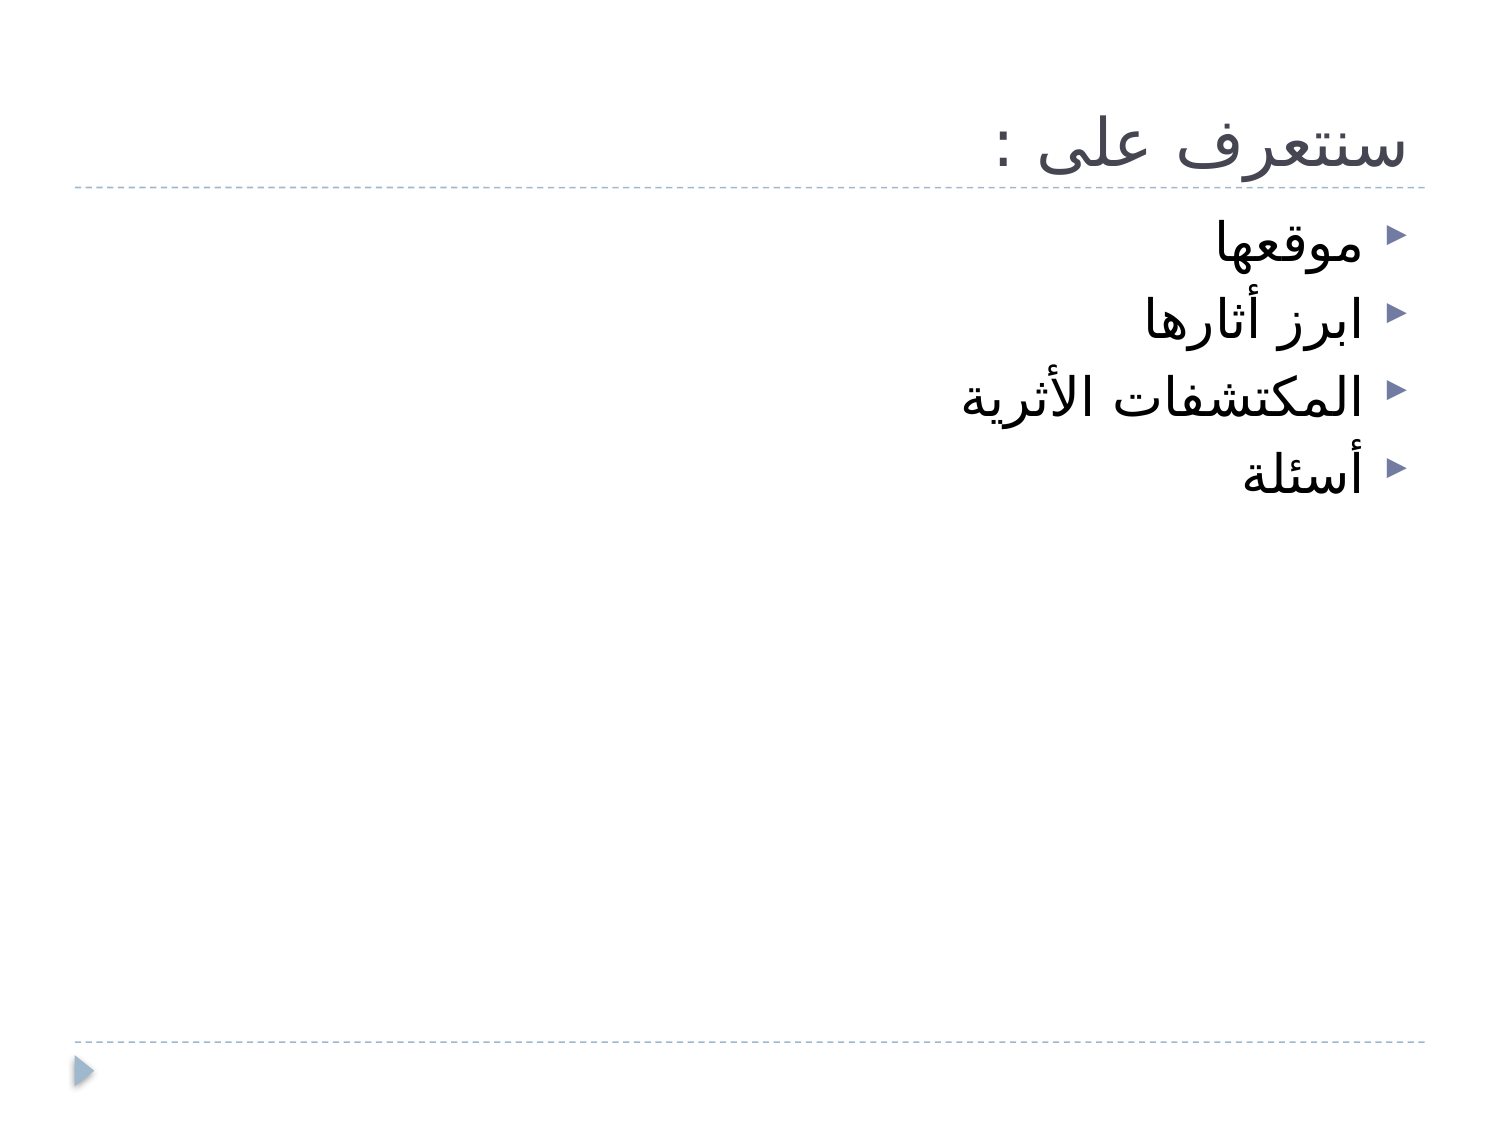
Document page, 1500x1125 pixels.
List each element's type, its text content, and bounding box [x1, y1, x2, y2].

title سنتعرف على : [75, 24, 1425, 188]
list موقعها ابرز أثارها المكتشفات الأثرية أسئلة [75, 200, 1425, 1010]
